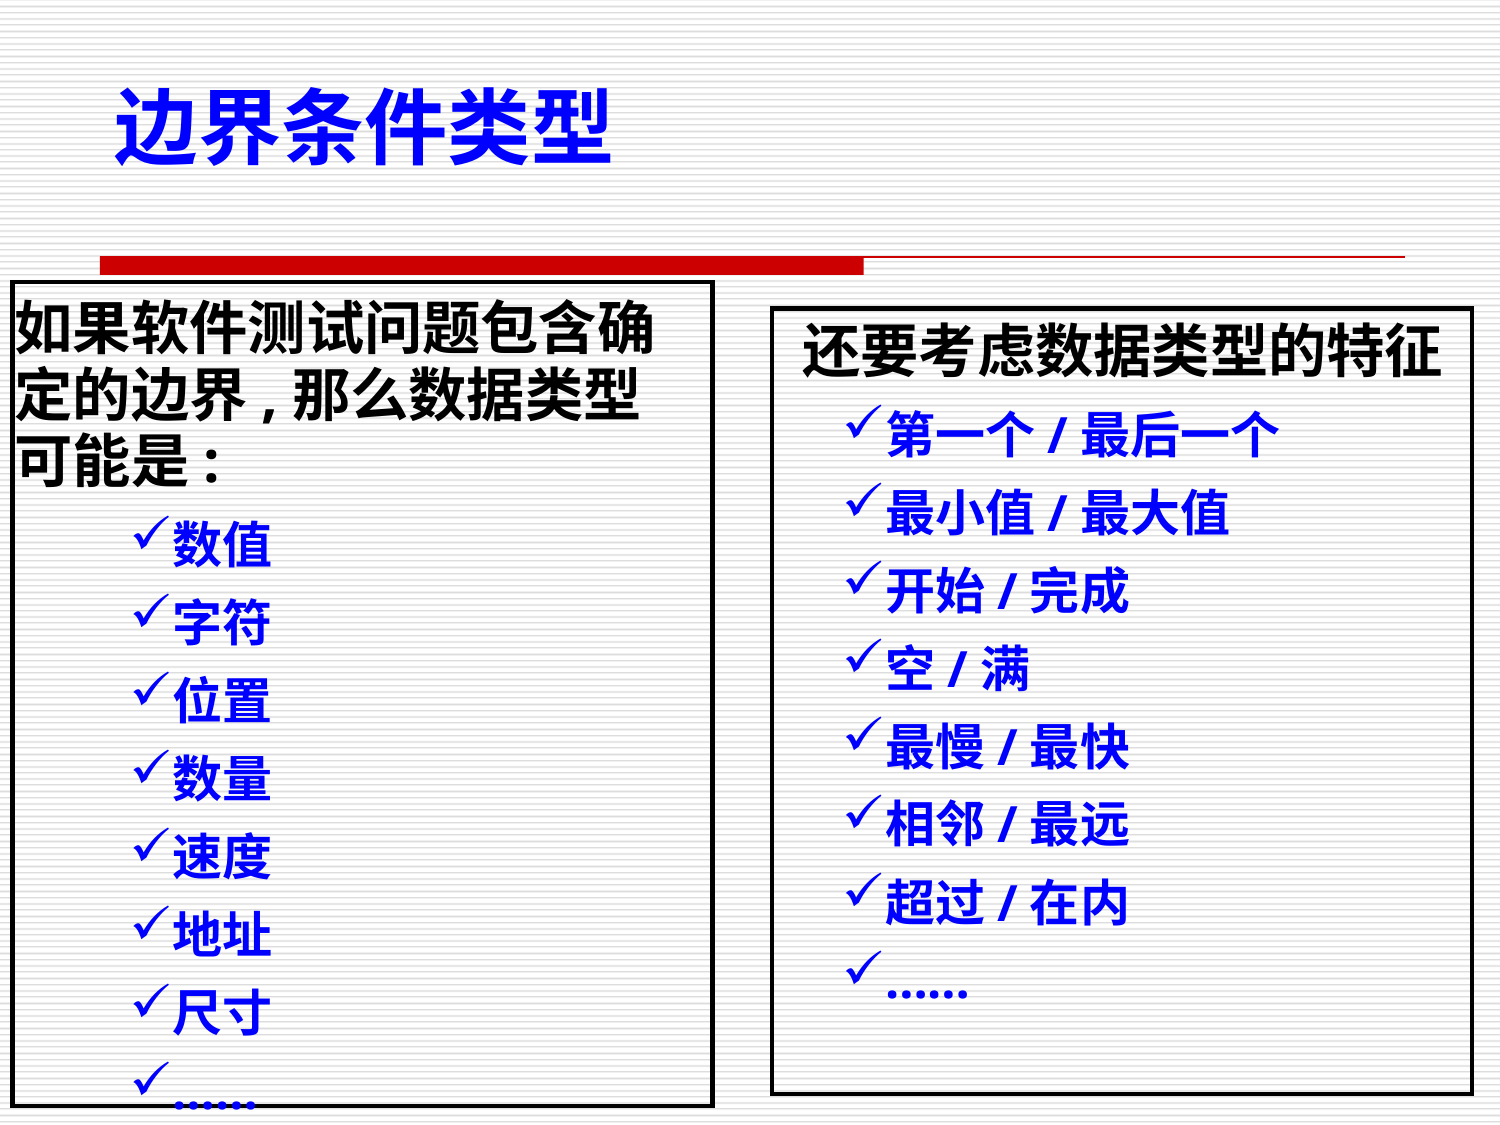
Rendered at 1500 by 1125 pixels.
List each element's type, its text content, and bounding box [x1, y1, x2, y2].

picture [0, 0, 1500, 1125]
text_box [772, 308, 1473, 1094]
text_box 还要考虑数据类型的特征 第一个/最后一个 最小值/最大值 开始/完成 空/满 最慢/最快 相邻/最远 超过/在内 …… [787, 311, 1463, 1017]
text_box [12, 281, 713, 1106]
text_box 如果软件测试问题包含确定的边界,那么数据类型可能是: 数值 字符 位置 数量 速度 地址 尺寸 …… [0, 289, 675, 1125]
text_box 边界条件类型 [100, 67, 1227, 186]
